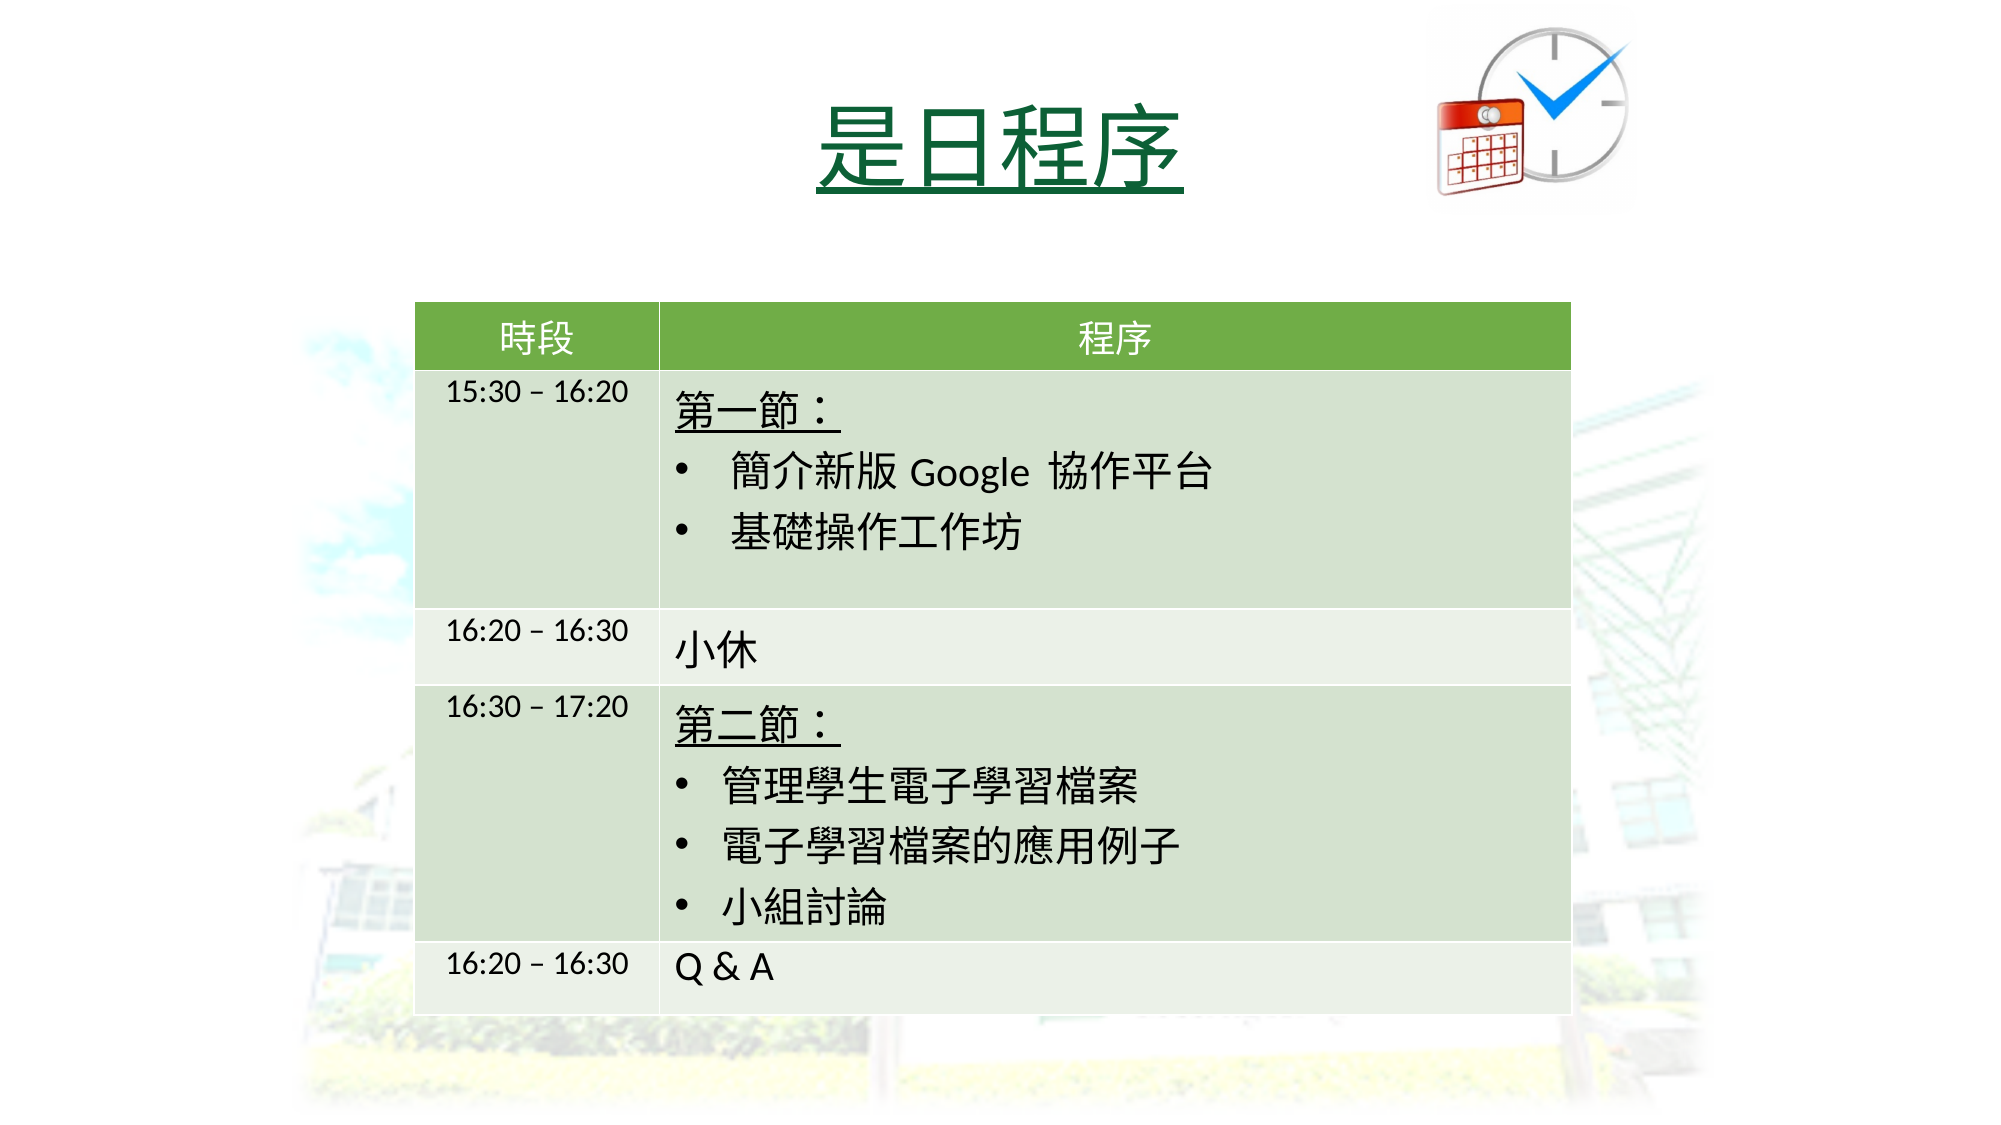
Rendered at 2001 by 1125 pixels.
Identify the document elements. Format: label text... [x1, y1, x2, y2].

picture [1425, 3, 1638, 216]
title 是日程序 [479, 42, 1521, 259]
picture [292, 316, 1714, 1115]
table_header 程序 [660, 302, 1571, 316]
table_header 時段 [415, 302, 659, 316]
